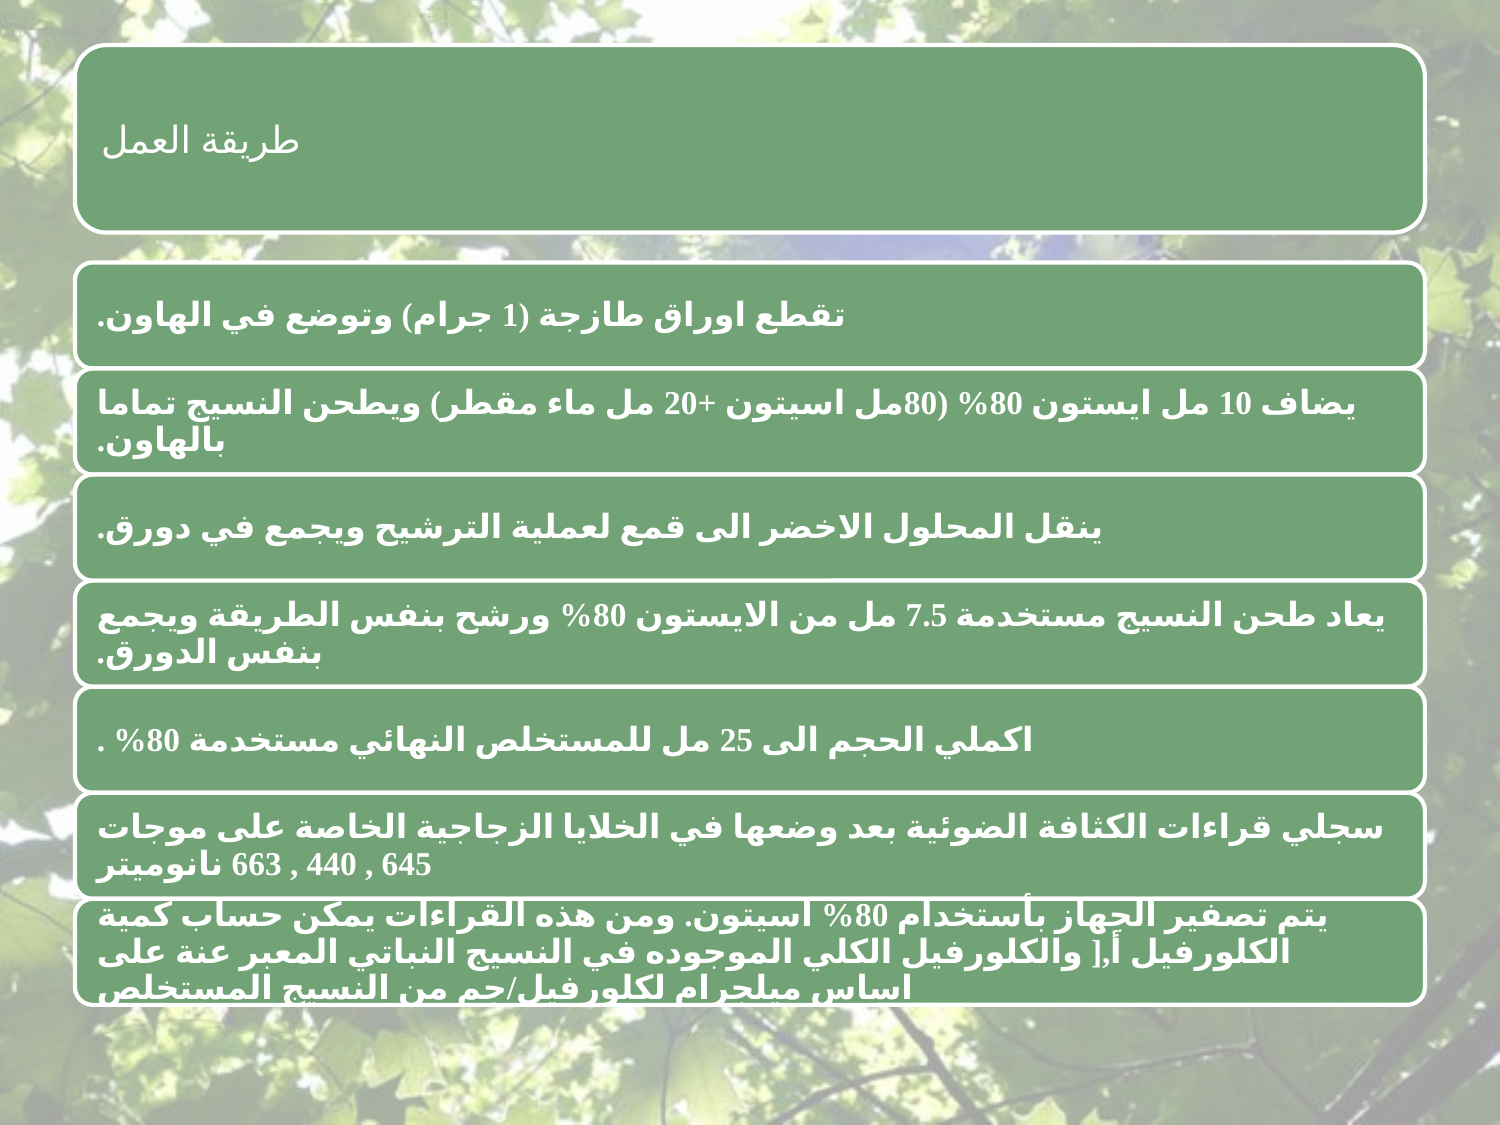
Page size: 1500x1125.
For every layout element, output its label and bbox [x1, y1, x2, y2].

text_box [74, 44, 1426, 233]
list [74, 262, 1426, 1006]
